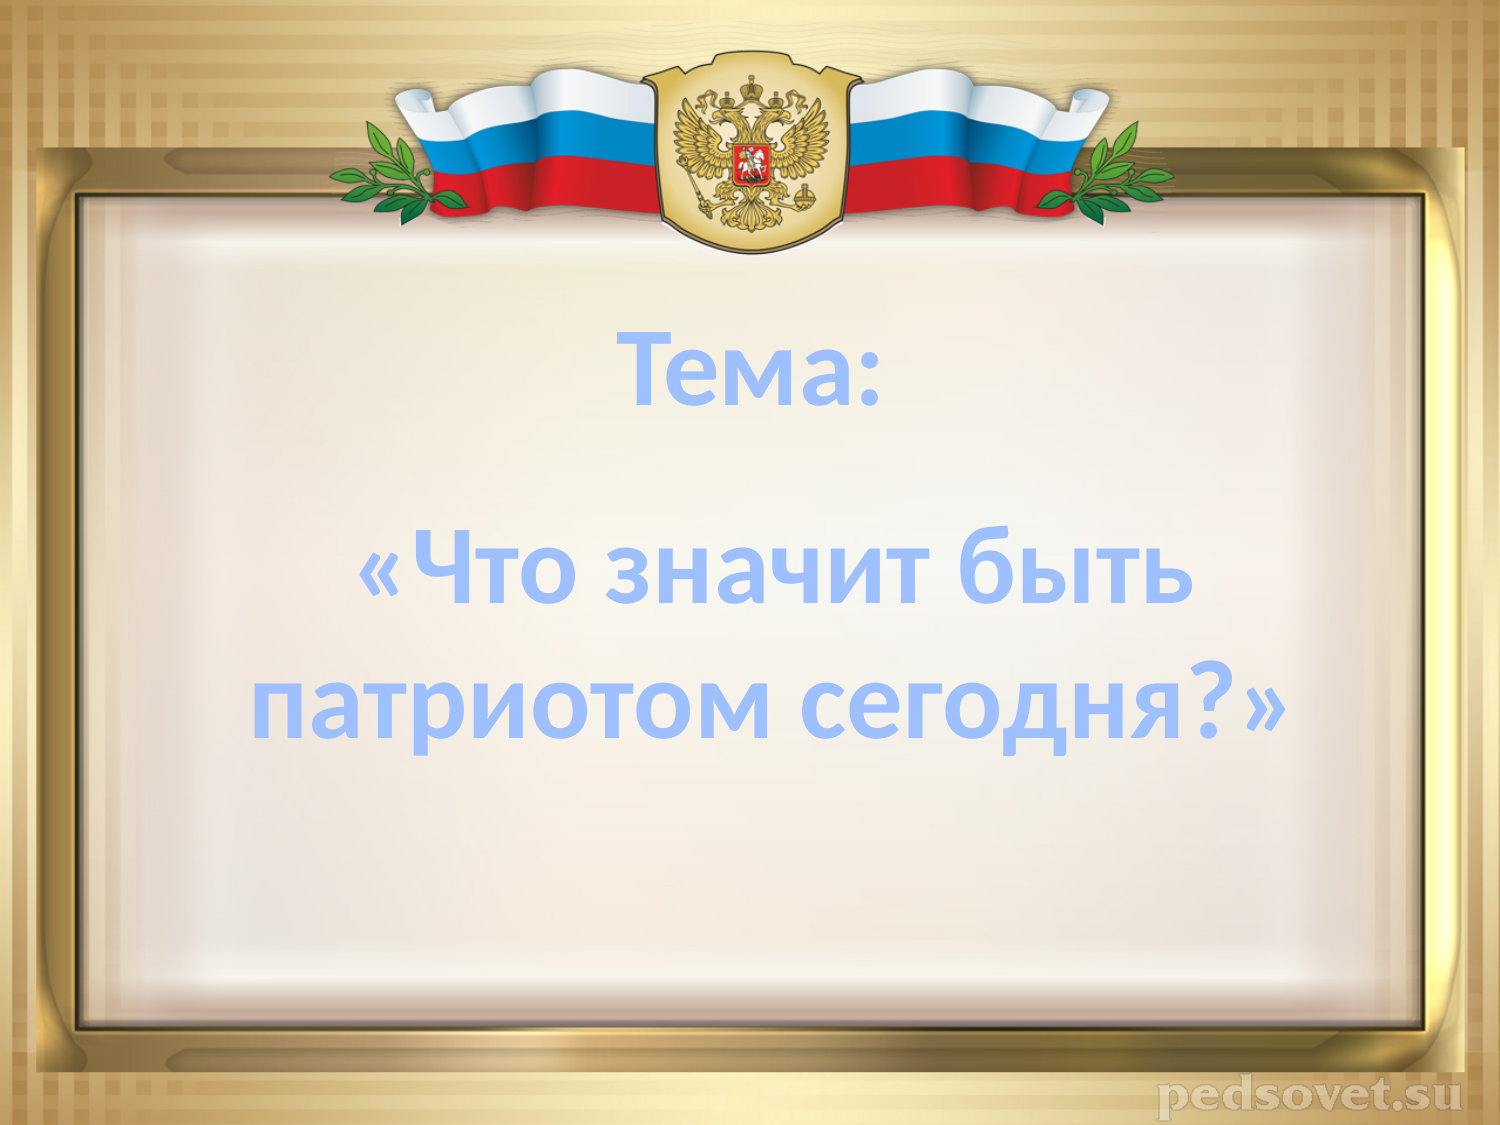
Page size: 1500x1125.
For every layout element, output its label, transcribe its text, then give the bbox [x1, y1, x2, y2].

picture [0, 0, 1500, 1125]
text_box «Что значит быть патриотом сегодня?» [112, 483, 1436, 769]
text_box Тема: [601, 285, 901, 436]
